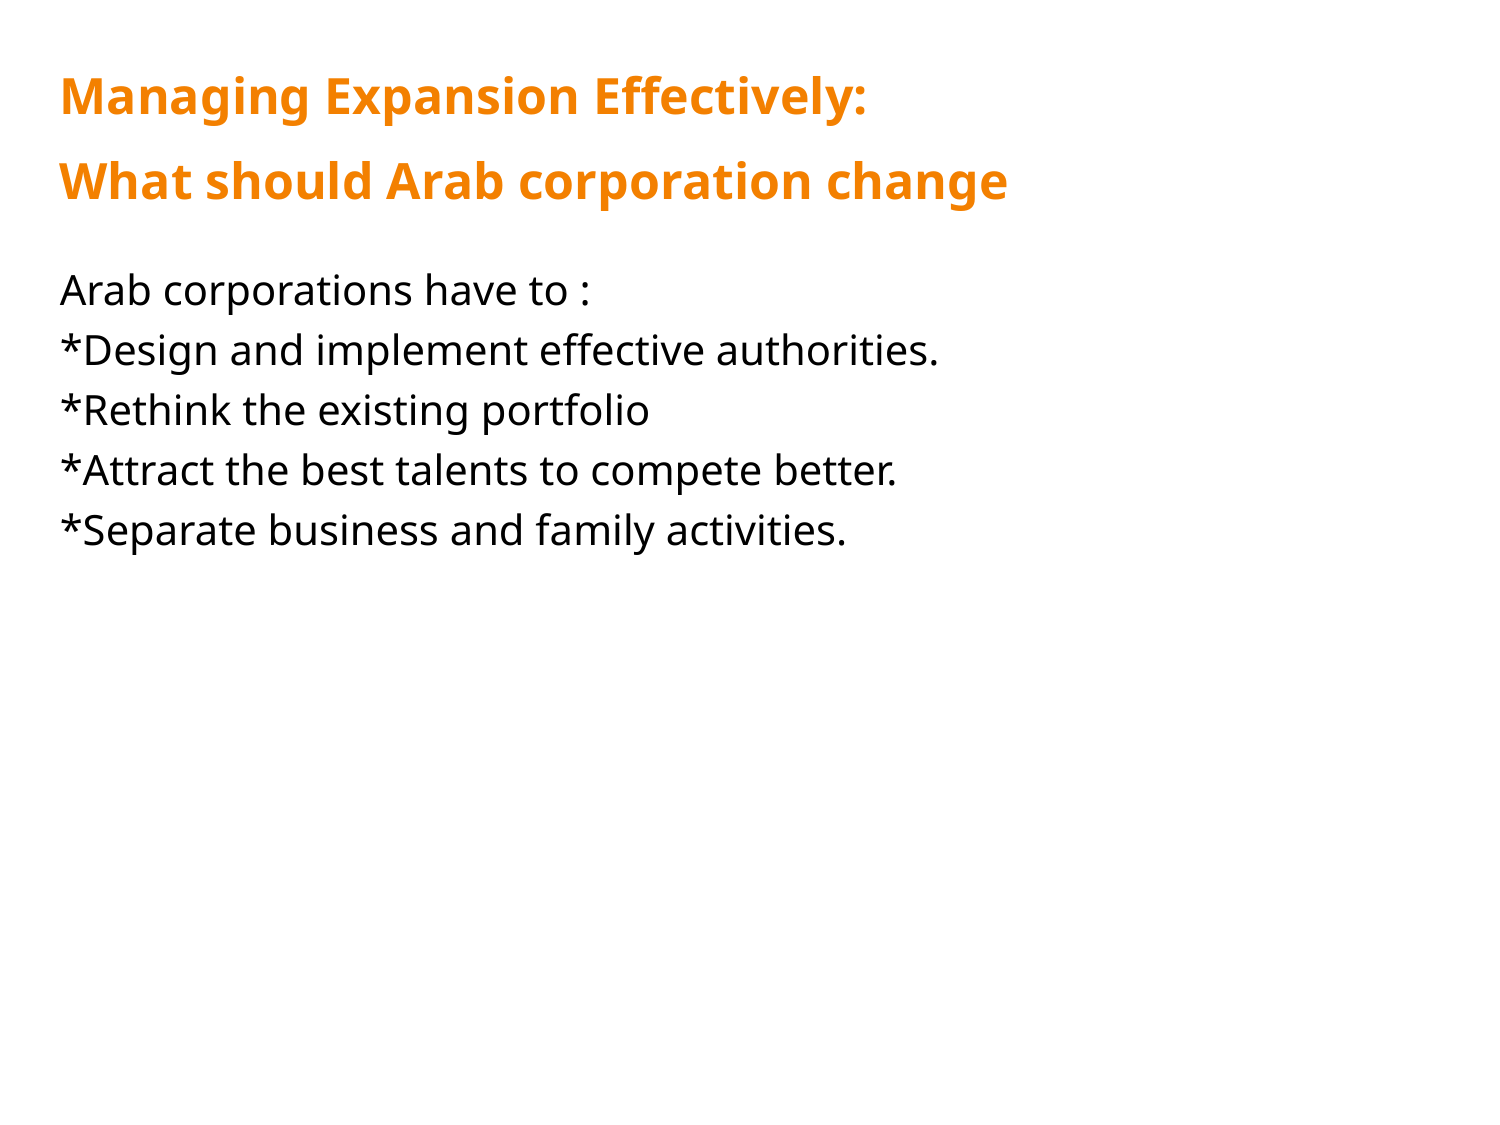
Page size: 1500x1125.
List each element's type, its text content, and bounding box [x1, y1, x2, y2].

title Managing Expansion Effectively: What should Arab corporation change [59, 64, 1440, 253]
list Arab corporations have to : *Design and implement effective authorities. *Rethink the existing portfolio *Attract the best talents to compete better. *Separate business and family activities. [59, 253, 1440, 1125]
